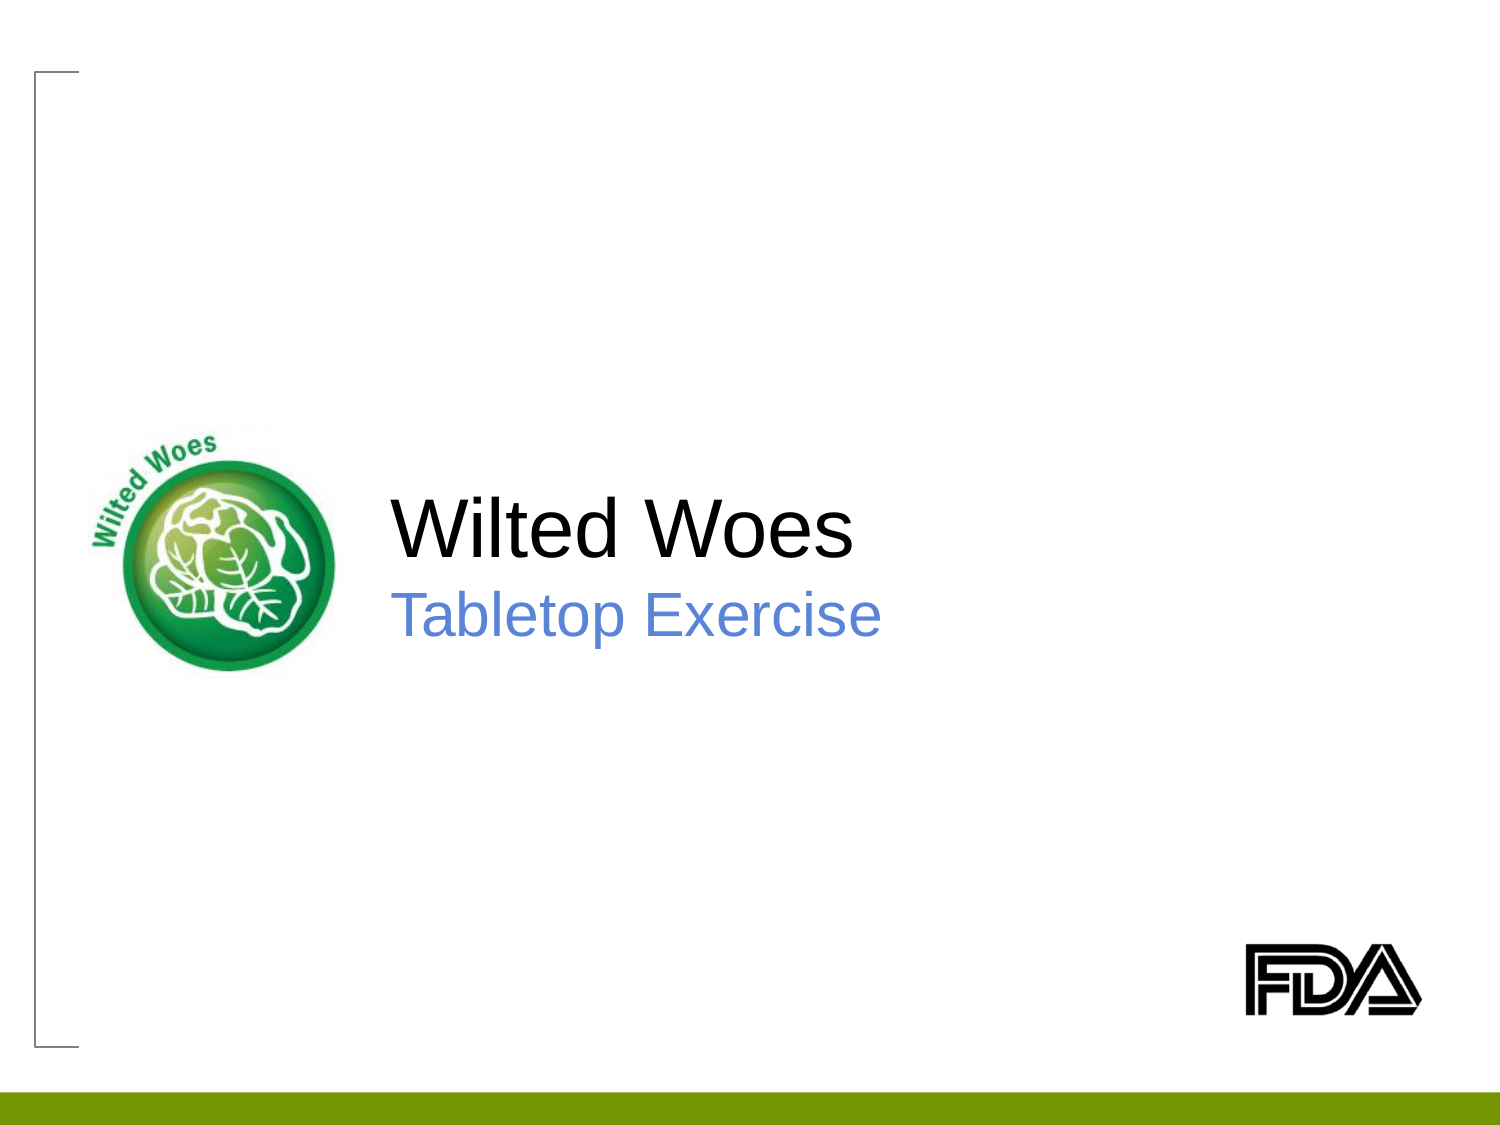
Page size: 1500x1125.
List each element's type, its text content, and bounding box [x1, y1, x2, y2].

title Wilted Woes Tabletop Exercise [374, 440, 1388, 683]
picture [87, 424, 355, 678]
picture [1237, 915, 1422, 1038]
